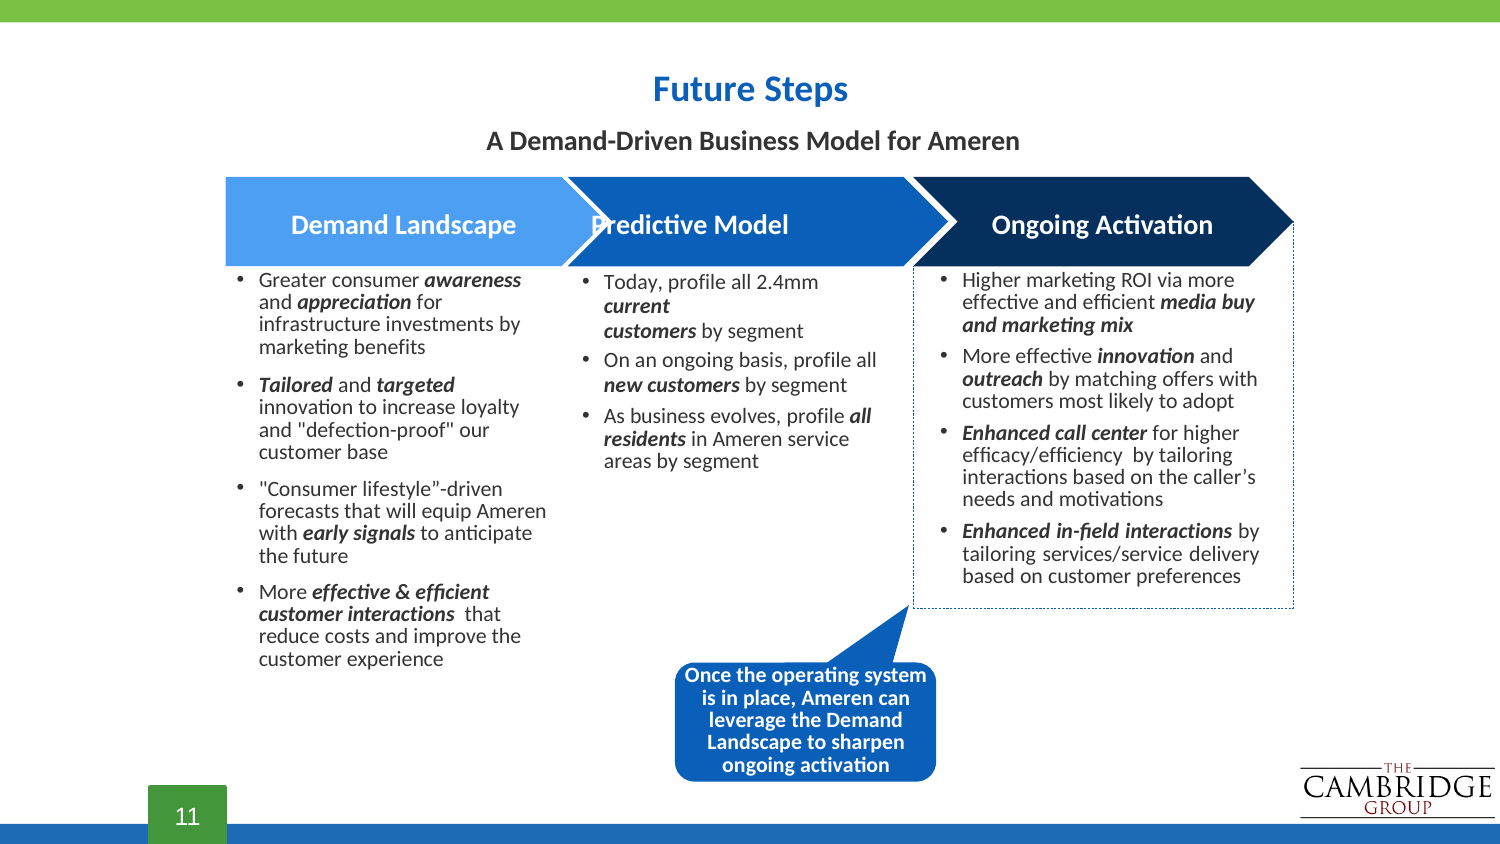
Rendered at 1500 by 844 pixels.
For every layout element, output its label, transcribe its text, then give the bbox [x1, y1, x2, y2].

text_box A Demand-Driven Business Model for Ameren [484, 121, 1024, 156]
slide_number 11 [150, 787, 225, 844]
text_box Ongoing Activation [990, 206, 1217, 241]
text_box Greater consumer awareness and appreciation for infrastructure investments by marketing benefits [235, 269, 524, 359]
text_box Demand Landscape Predictive Model [289, 206, 859, 240]
text_box Once the operating system is in place, Ameren can leverage the Demand Landscape to sharpen ongoing activation [682, 665, 929, 777]
text_box [674, 667, 937, 782]
text_box [912, 176, 1294, 267]
text_box [912, 223, 1294, 609]
title Future Steps [75, 0, 1425, 157]
text_box Today, profile all 2.4mm current customers by segment On an ongoing basis, profile all new customers by segment As business evolves, profile all residents in Ameren service areas by segment [580, 269, 888, 474]
text_box "Consumer lifestyle”-driven forecasts that will equip Ameren with early signals to anticipate the future [235, 478, 549, 568]
text_box [225, 176, 591, 267]
text_box [685, 605, 926, 665]
picture [1299, 762, 1496, 819]
text_box Higher marketing ROI via more effective and efficient media buy and marketing mix More effective innovation and outreach by matching offers with customers most likely to adopt Enhanced call center for higher efficacy/efficiency by tailoring interactions based on the caller’s needs and motivations Enhanced in-field interactions by tailoring services/service delivery based on customer preferences [938, 269, 1260, 588]
text_box Tailored and targeted innovation to increase loyalty and "defection-proof" our customer base [235, 374, 555, 465]
text_box [904, 205, 957, 267]
text_box [567, 176, 949, 267]
text_box More effective & efficient customer interactions that reduce costs and improve the customer experience [235, 581, 523, 671]
